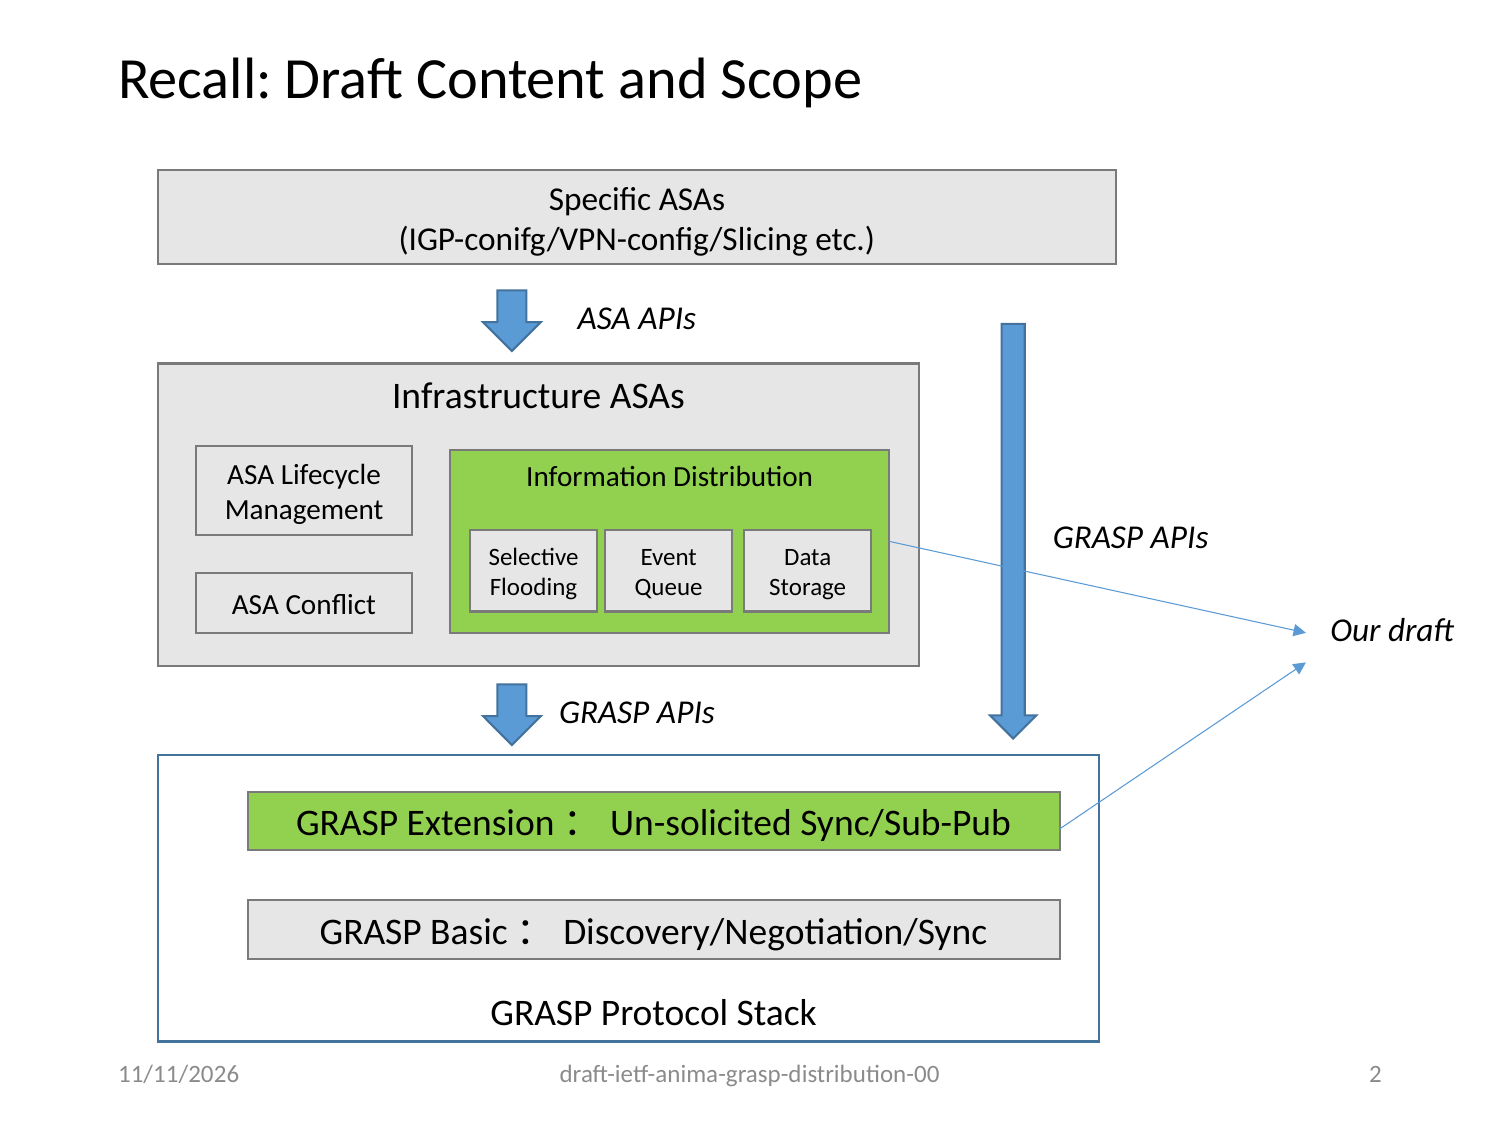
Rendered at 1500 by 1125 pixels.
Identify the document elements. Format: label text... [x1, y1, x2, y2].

text_box Data Storage [743, 529, 872, 613]
title Recall: Draft Content and Scope [103, 38, 1397, 122]
text_box GRASP APIs [522, 683, 763, 738]
text_box Information Distribution [449, 449, 890, 634]
text_box Our draft [1298, 601, 1486, 656]
text_box [480, 683, 544, 747]
slide_number 2 [1059, 1042, 1397, 1103]
text_box ASA APIs [522, 289, 763, 344]
text_box Specific ASAs (IGP-conifg/VPN-config/Slicing etc.) [157, 169, 1117, 265]
text_box Infrastructure ASAs [157, 362, 920, 667]
text_box ASA Lifecycle Management [195, 445, 413, 536]
text_box ASA Conflict [195, 572, 413, 634]
text_box Selective Flooding [469, 529, 598, 613]
text_box Event Queue [604, 529, 733, 613]
text_box [1000, 322, 1026, 541]
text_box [1059, 662, 1306, 829]
text_box [480, 289, 544, 353]
text_box GRASP APIs [1037, 507, 1225, 541]
text_box [157, 754, 1100, 1043]
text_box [889, 541, 1306, 633]
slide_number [103, 1042, 441, 1103]
text_box GRASP Protocol Stack [371, 980, 936, 1041]
footer draft-ietf-anima-grasp-distribution-00 [496, 1042, 1004, 1103]
text_box [987, 633, 1039, 741]
